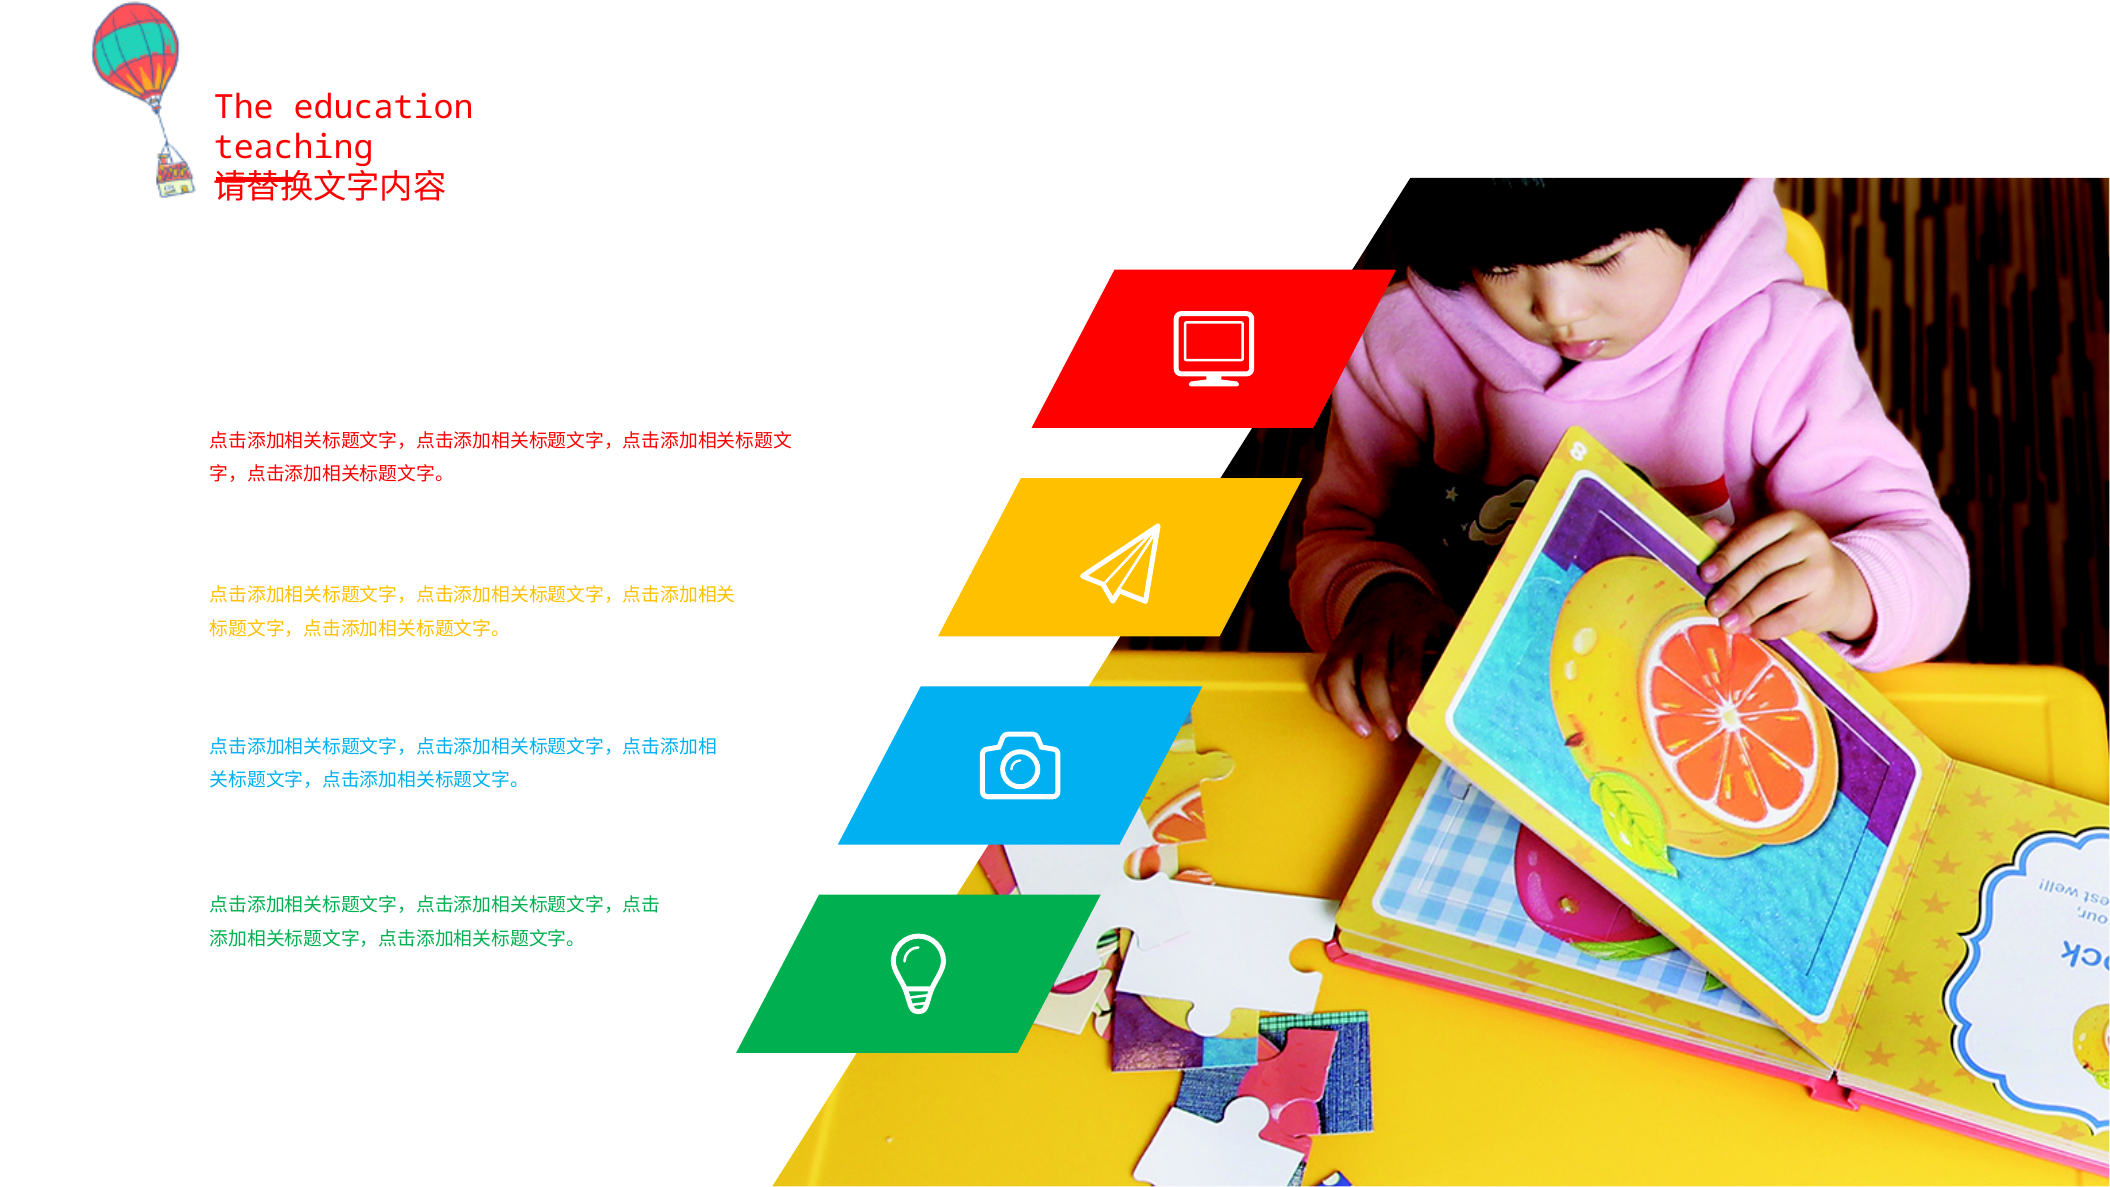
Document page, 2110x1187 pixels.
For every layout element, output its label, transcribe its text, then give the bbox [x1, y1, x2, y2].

text_box 点击添加相关标题文字，点击添加相关标题文字，点击添加相关标题文字，点击添加相关标题文字。 [193, 563, 764, 647]
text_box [1031, 269, 1397, 428]
text_box 点击添加相关标题文字，点击添加相关标题文字，点击添加相关标题文字，点击添加相关标题文字。 [193, 874, 689, 958]
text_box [736, 894, 1101, 1053]
picture [88, 0, 199, 201]
text_box [770, 176, 2110, 1187]
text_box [837, 686, 1203, 845]
text_box The education teaching 请替换文字内容 [192, 74, 542, 216]
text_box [937, 478, 1303, 637]
text_box 点击添加相关标题文字，点击添加相关标题文字，点击添加相关标题文字，点击添加相关标题文字。 [193, 715, 737, 799]
text_box 点击添加相关标题文字，点击添加相关标题文字，点击添加相关标题文字，点击添加相关标题文字。 [193, 409, 838, 493]
